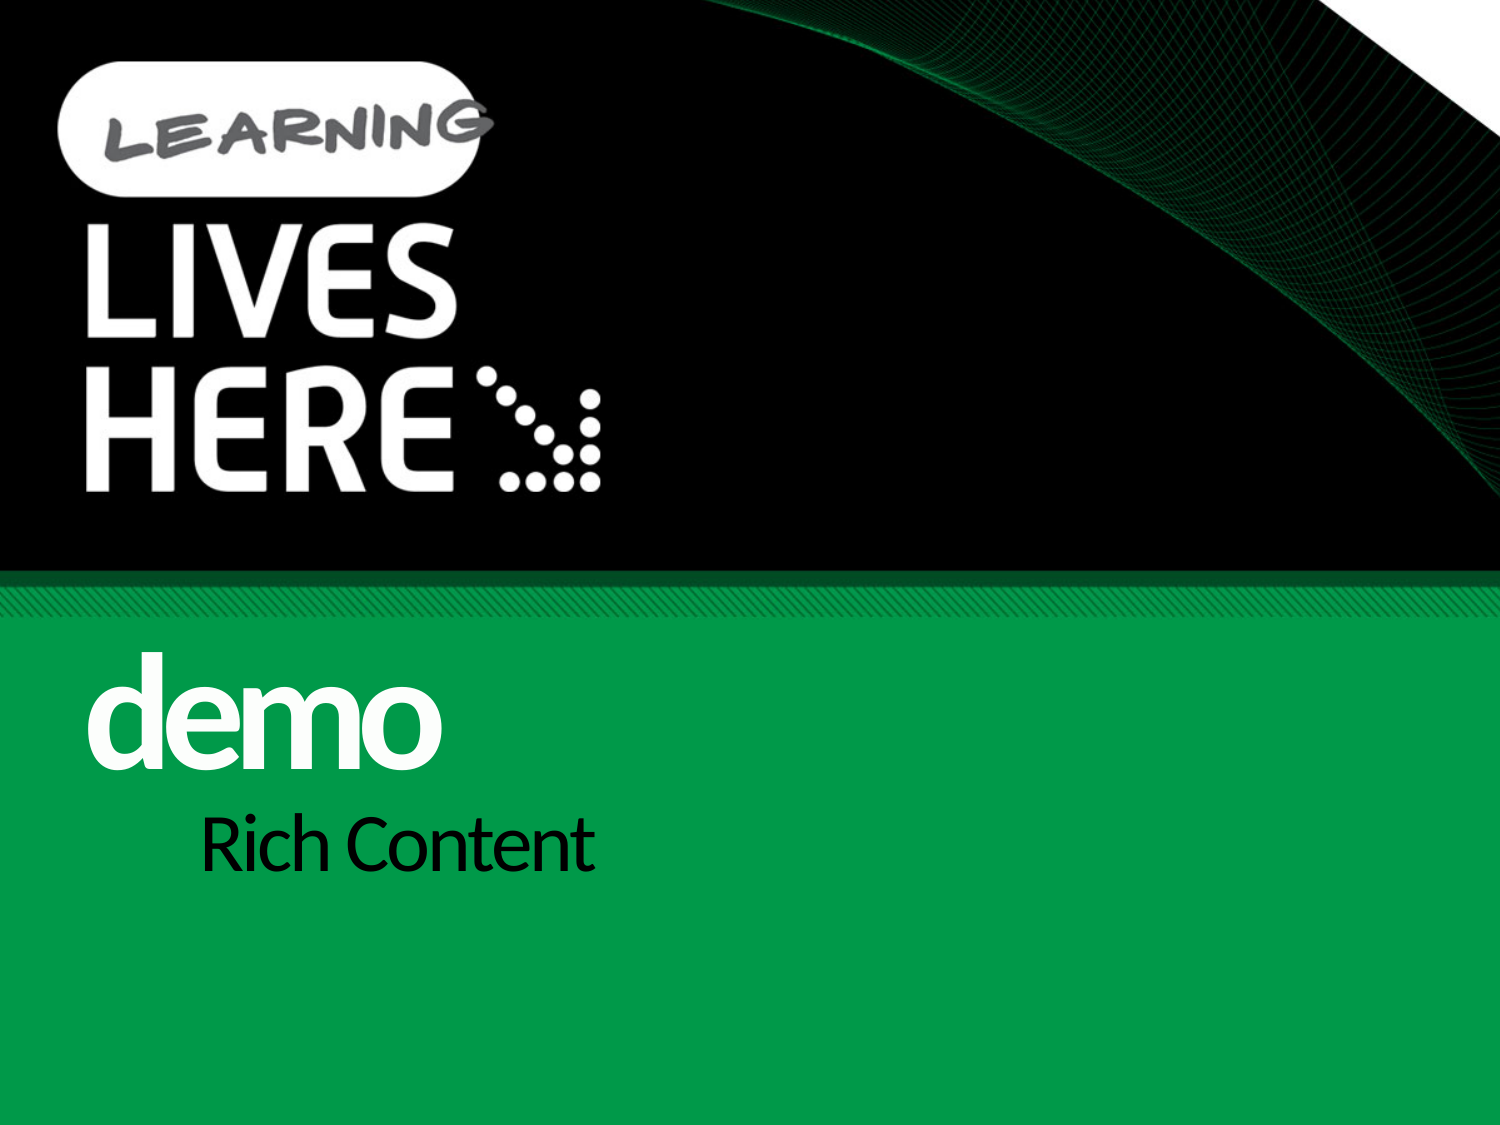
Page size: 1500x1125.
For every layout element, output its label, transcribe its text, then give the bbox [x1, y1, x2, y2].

list demo [83, 625, 1344, 800]
title Rich Content [199, 799, 1388, 1049]
picture [0, 0, 1500, 1125]
